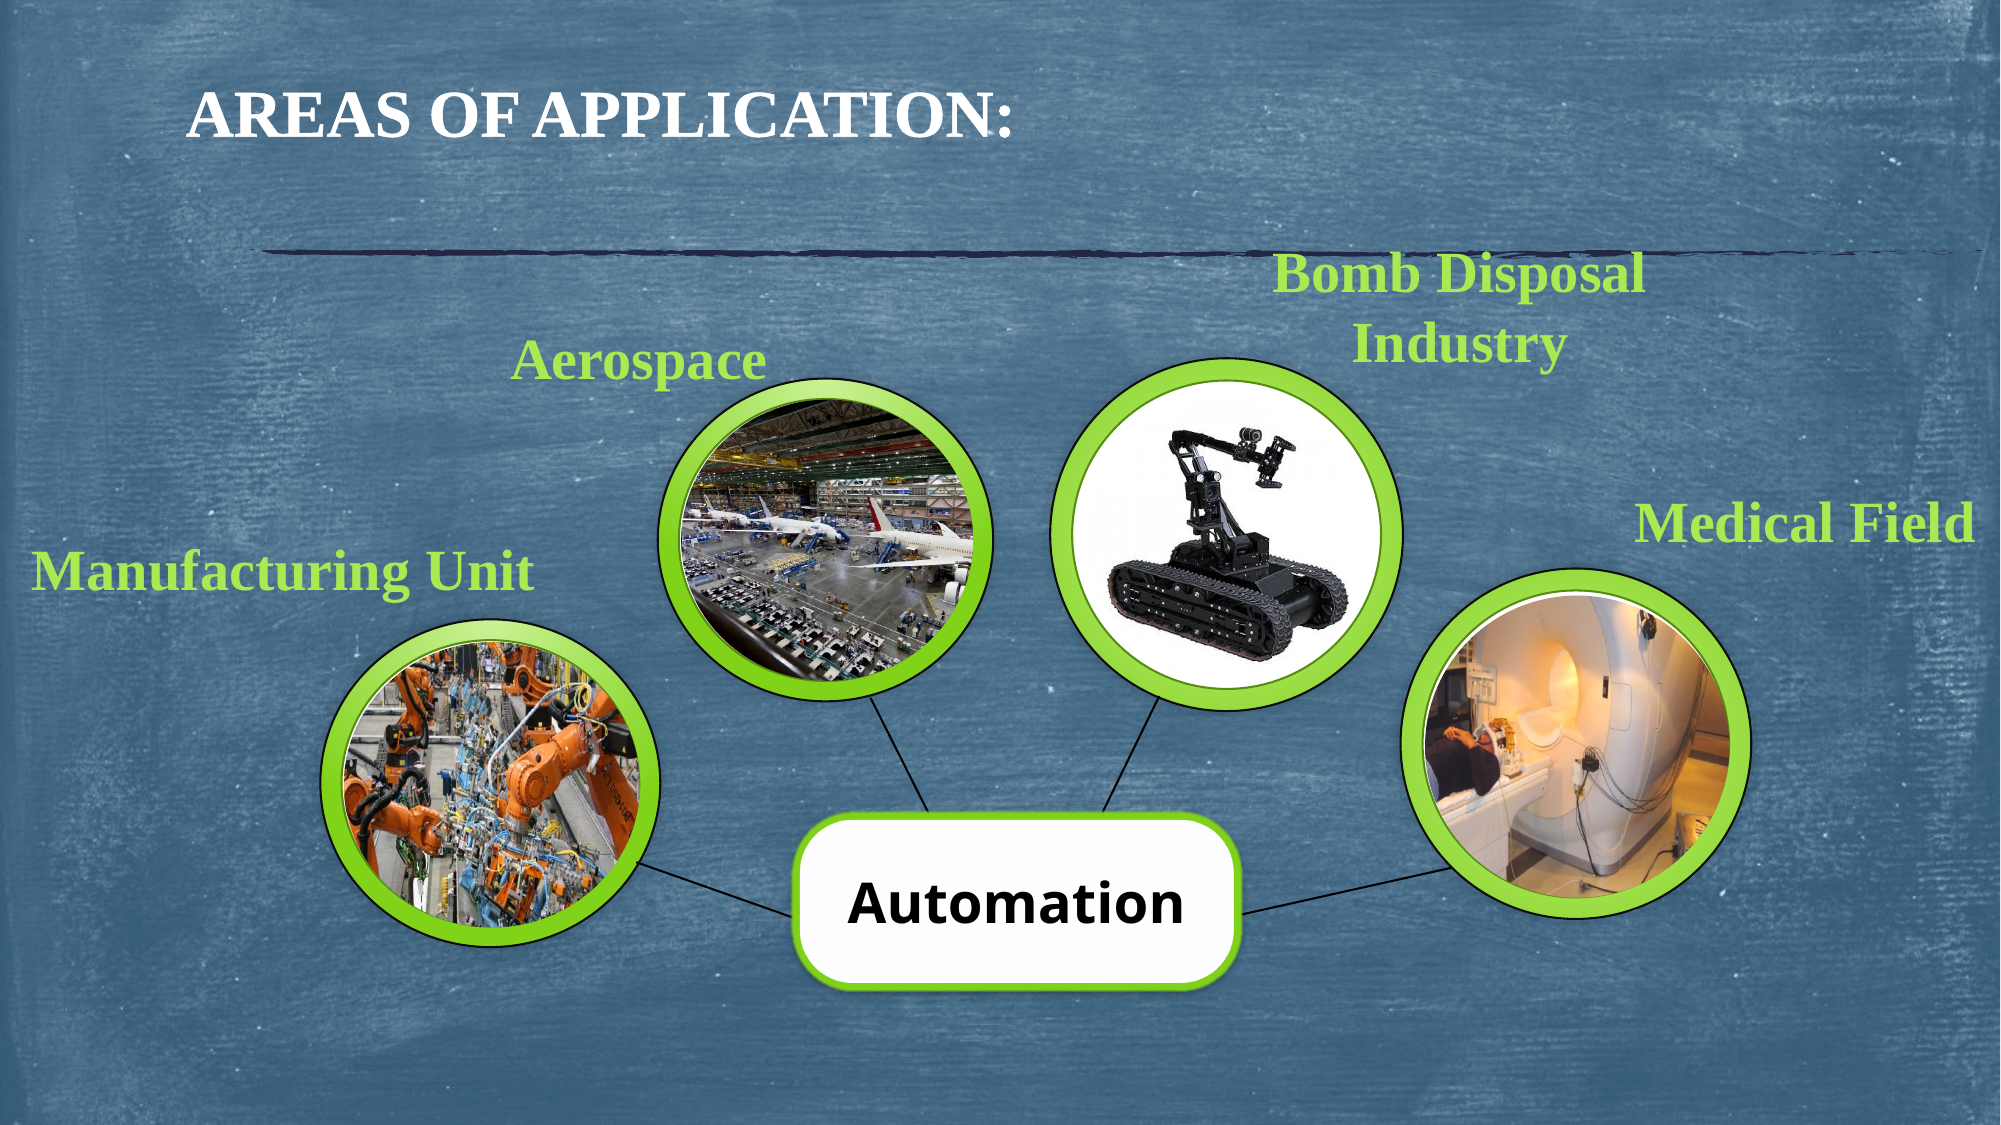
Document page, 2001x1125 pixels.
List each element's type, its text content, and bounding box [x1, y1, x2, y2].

text_box Automation [802, 819, 1236, 985]
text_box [1052, 229, 1739, 924]
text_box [1201, 479, 2000, 924]
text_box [4, 525, 856, 948]
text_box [308, 317, 992, 848]
text_box AREAS OF APPLICATION: [170, 62, 1274, 158]
